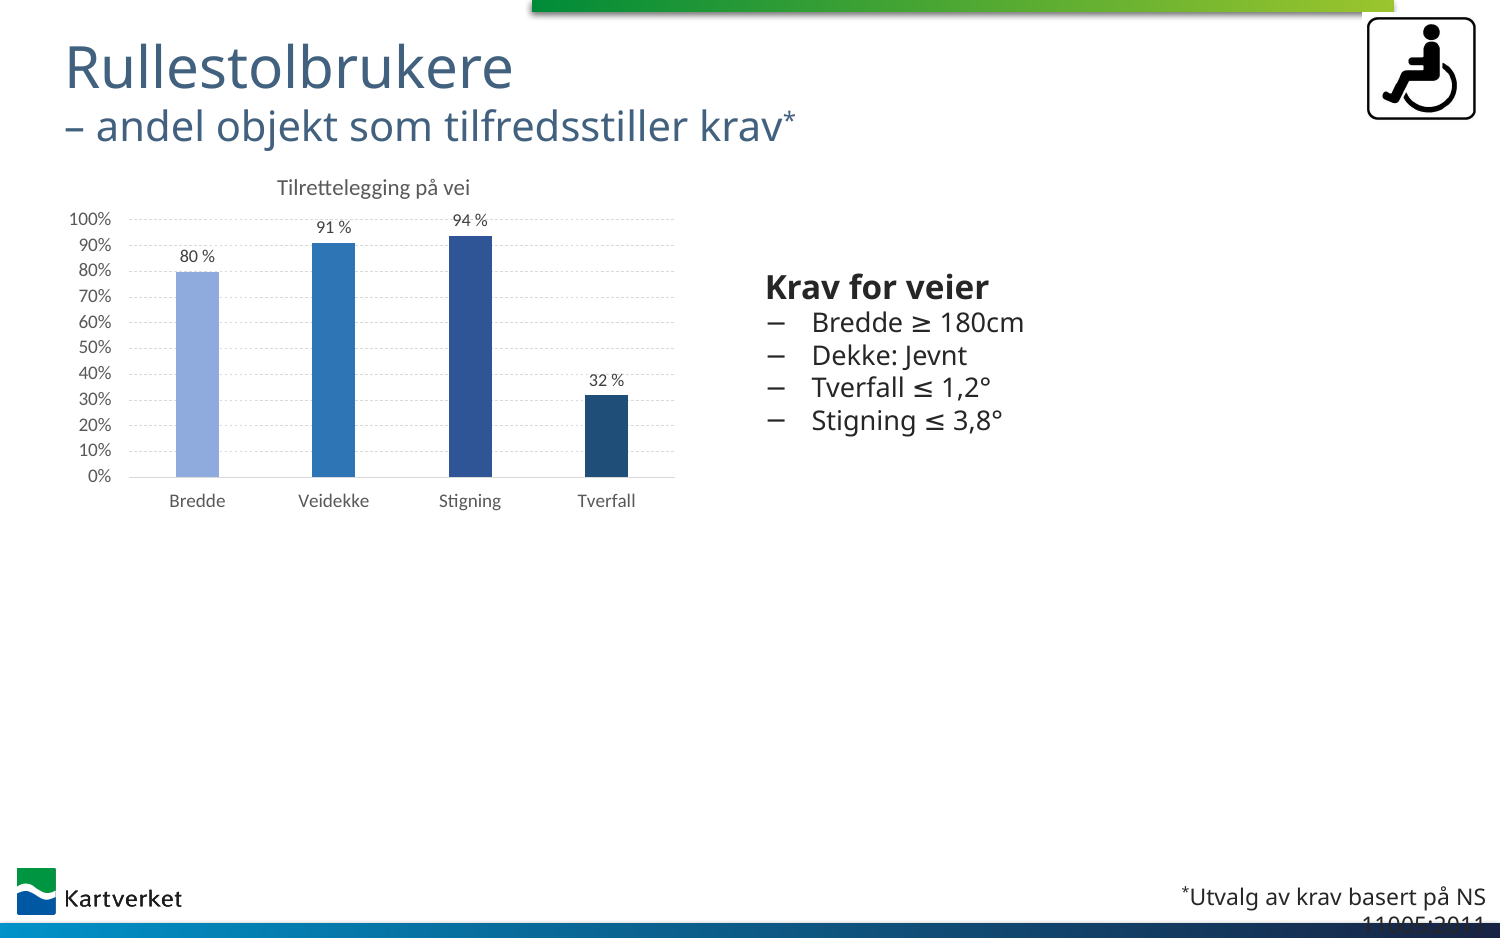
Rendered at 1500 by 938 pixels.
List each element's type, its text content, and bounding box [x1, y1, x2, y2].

picture [62, 166, 686, 519]
text_box Rullestolbrukere – andel objekt som tilfredsstiller krav* [49, 25, 1431, 158]
text_box Krav for veier Bredde ≥ 180cm Dekke: Jevnt Tverfall ≤ 1,2° Stigning ≤ 3,8° [750, 258, 1234, 444]
picture [1362, 12, 1481, 126]
text_box *Utvalg av krav basert på NS 11005:2011 [1068, 873, 1500, 938]
